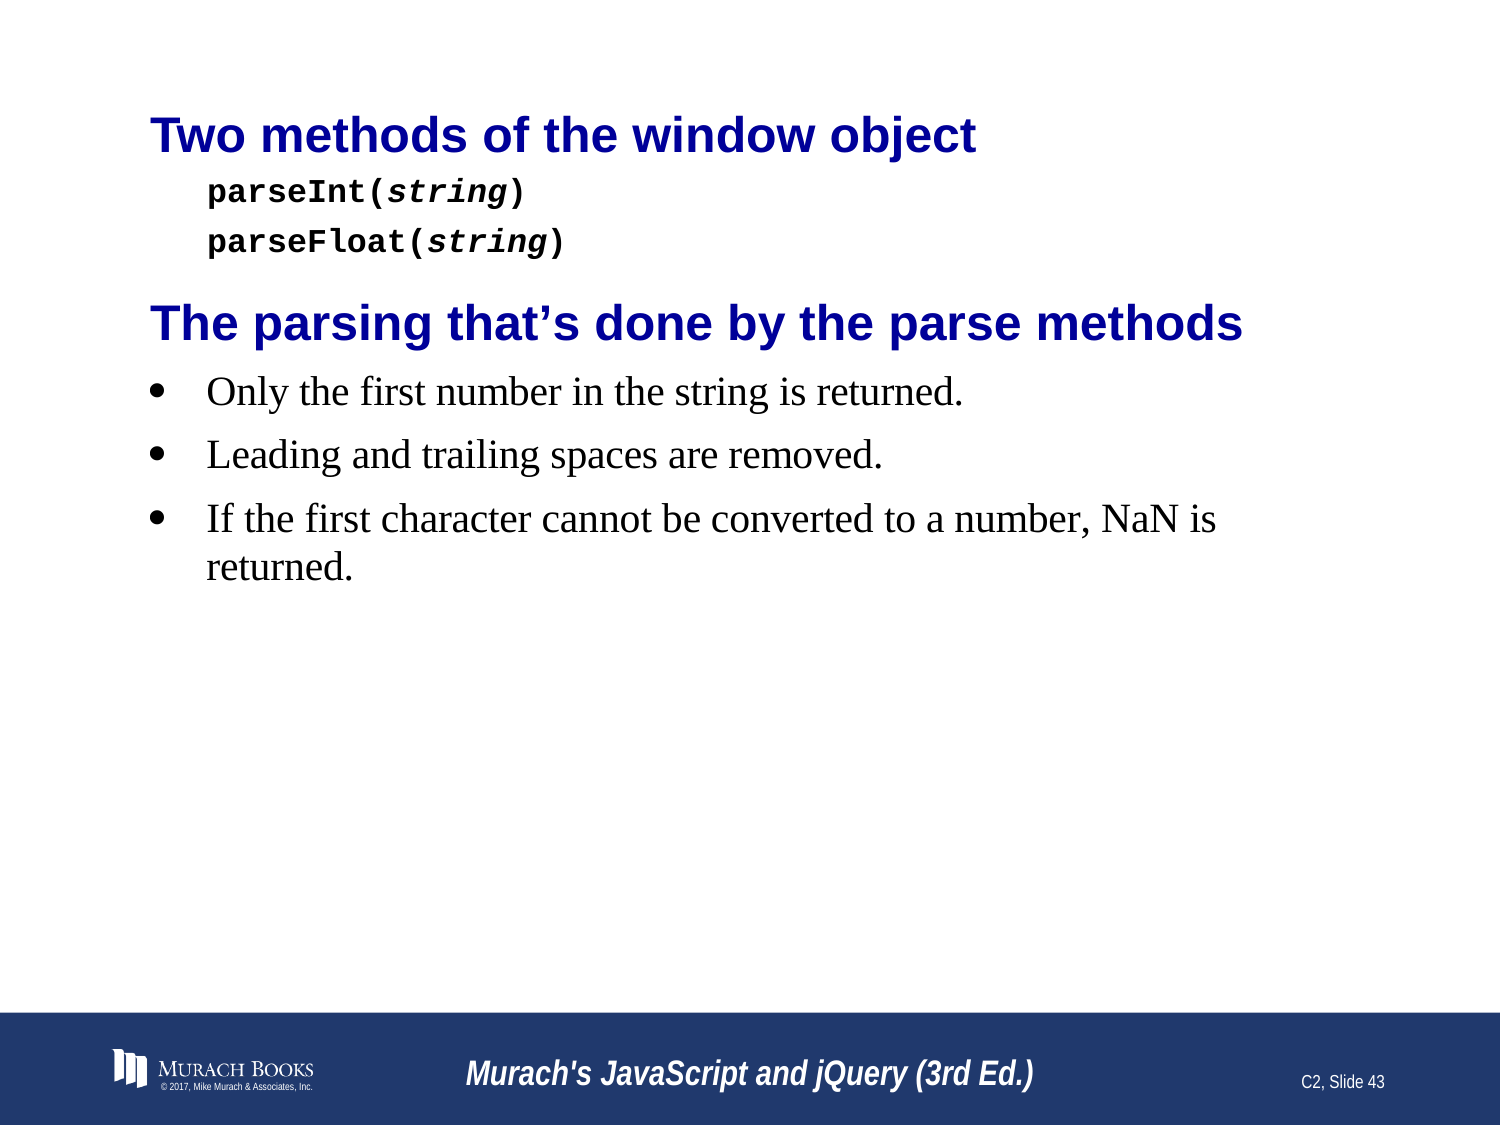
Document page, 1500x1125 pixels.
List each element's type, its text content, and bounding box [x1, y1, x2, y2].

title Two methods of the window object [150, 102, 1350, 164]
slide_number C2, Slide 43 [1087, 1025, 1400, 1100]
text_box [149, 174, 1350, 603]
footer © 2017, Mike Murach & Associates, Inc. [12, 1025, 463, 1100]
slide_number Murach's JavaScript and jQuery (3rd Ed.) [463, 1025, 1050, 1100]
